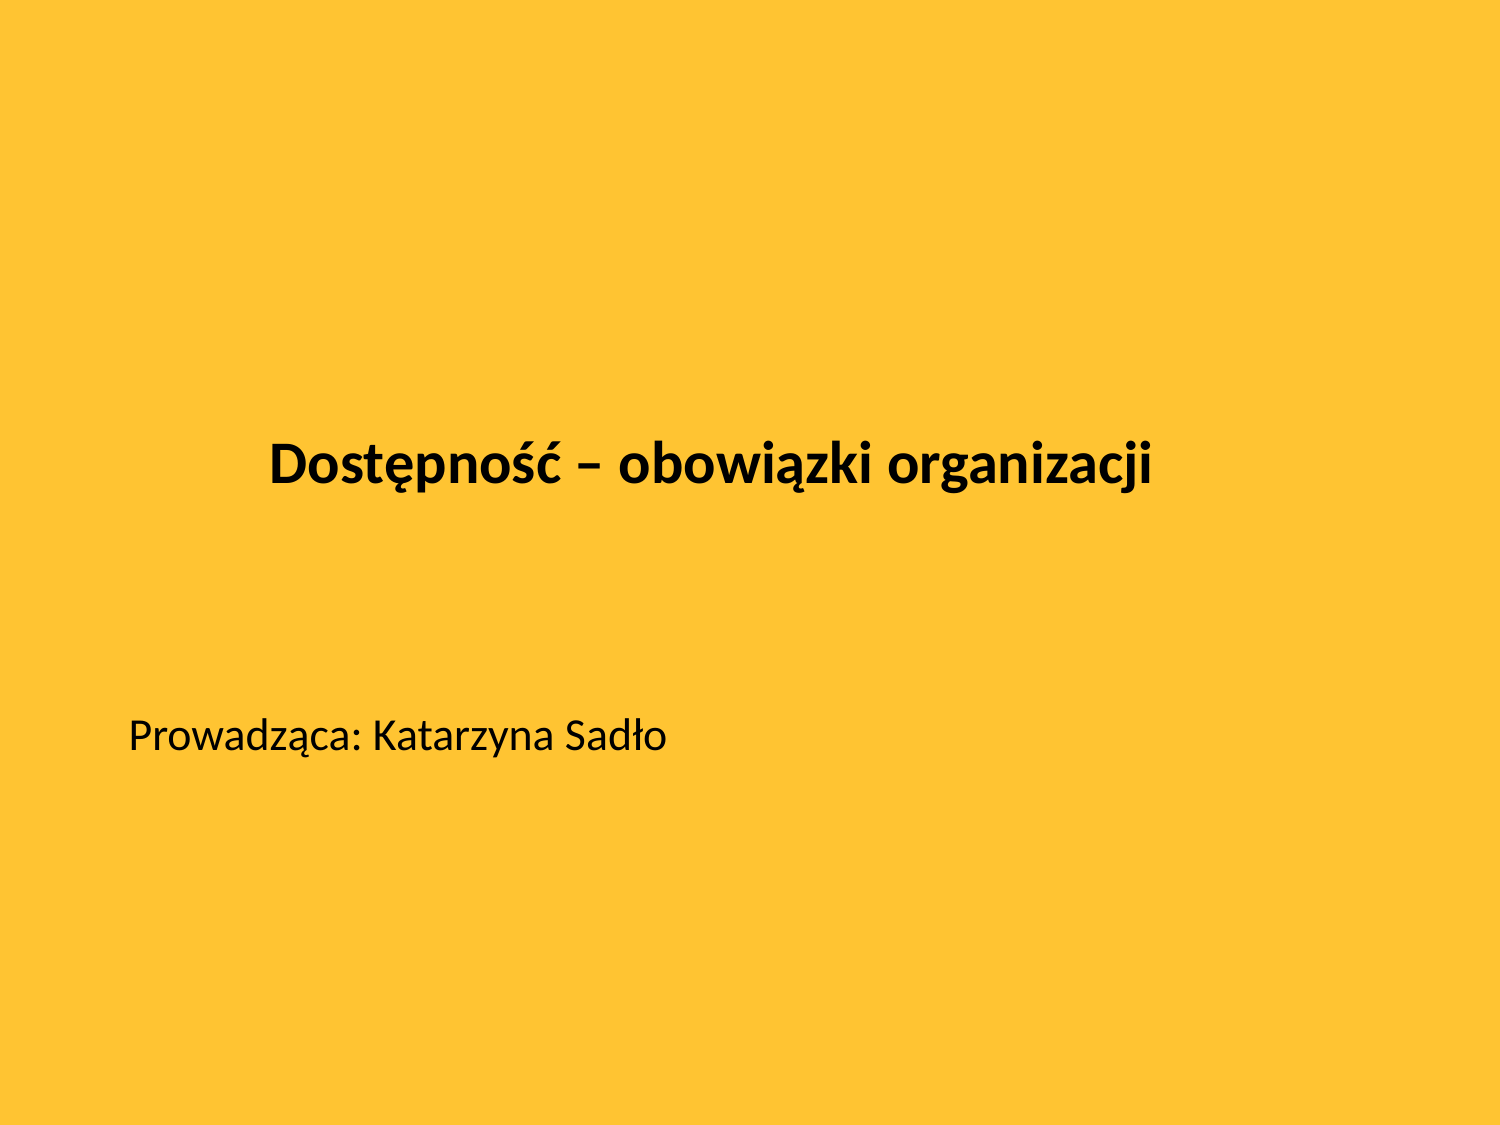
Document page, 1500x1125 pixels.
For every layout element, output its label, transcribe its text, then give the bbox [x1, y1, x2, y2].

title Dostępność – obowiązki organizacji [120, 385, 1304, 534]
list Prowadząca: Katarzyna Sadło [120, 703, 1304, 843]
